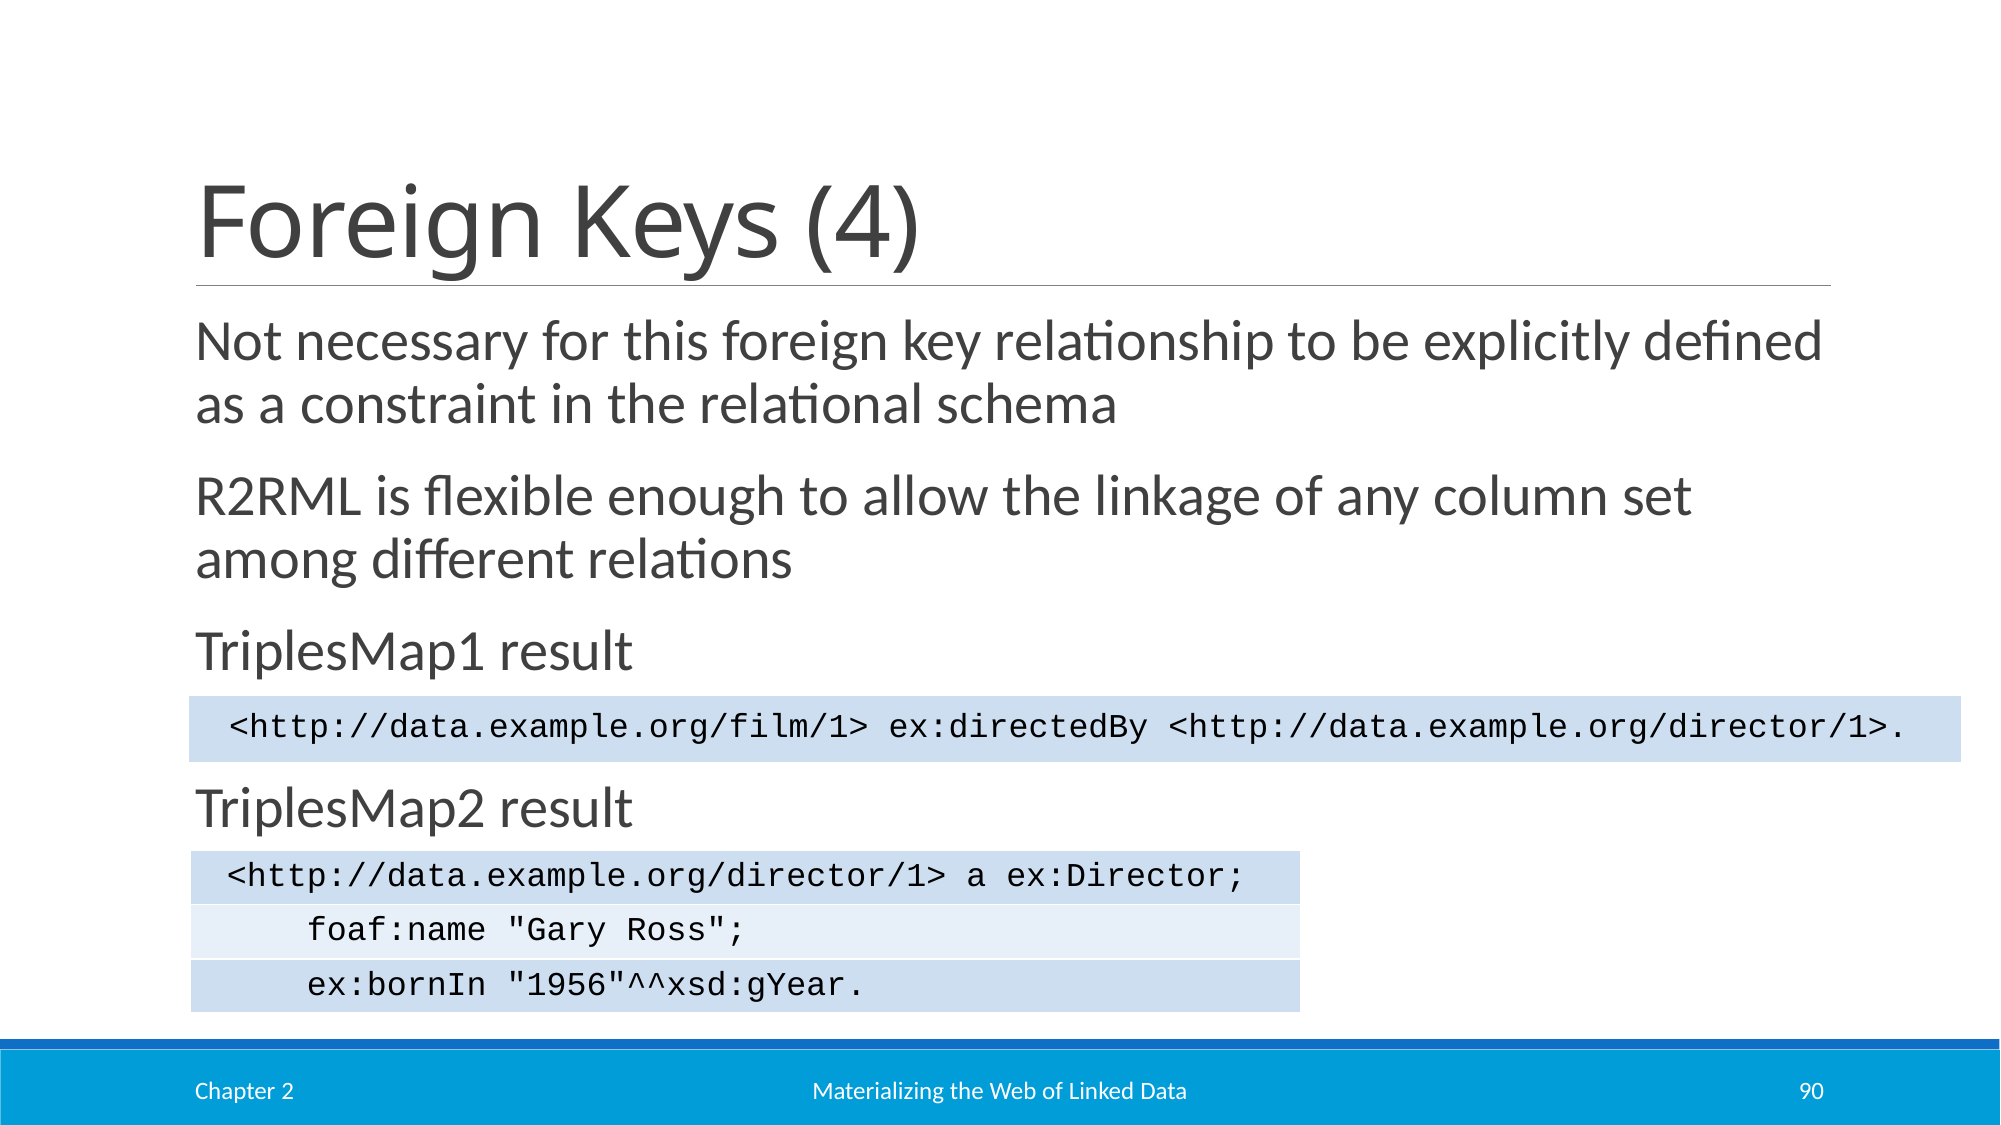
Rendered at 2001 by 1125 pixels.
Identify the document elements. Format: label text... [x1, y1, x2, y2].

table_cell foaf:name "Gary Ross"; [191, 905, 1300, 958]
slide_number Chapter 2 [180, 1059, 586, 1120]
table_cell ex:bornIn "1956"^^xsd:gYear. [191, 960, 1300, 1012]
list Not necessary for this foreign key relationship to be explicitly defined as a constraint in the relational schema R2RML is flexible enough to allow the linkage of any column set among different relations TriplesMap1 result TriplesMap2 result [180, 302, 1830, 963]
footer Materializing the Web of Linked Data [604, 1059, 1396, 1120]
slide_number 90 [1624, 1059, 1840, 1120]
table_header <http://data.example.org/director/1> a ex:Director; [191, 851, 1300, 904]
title Foreign Keys (4) [180, 47, 1830, 285]
table_header <http://data.example.org/film/1> ex:directedBy <http://data.example.org/director/1>. [189, 696, 1961, 762]
